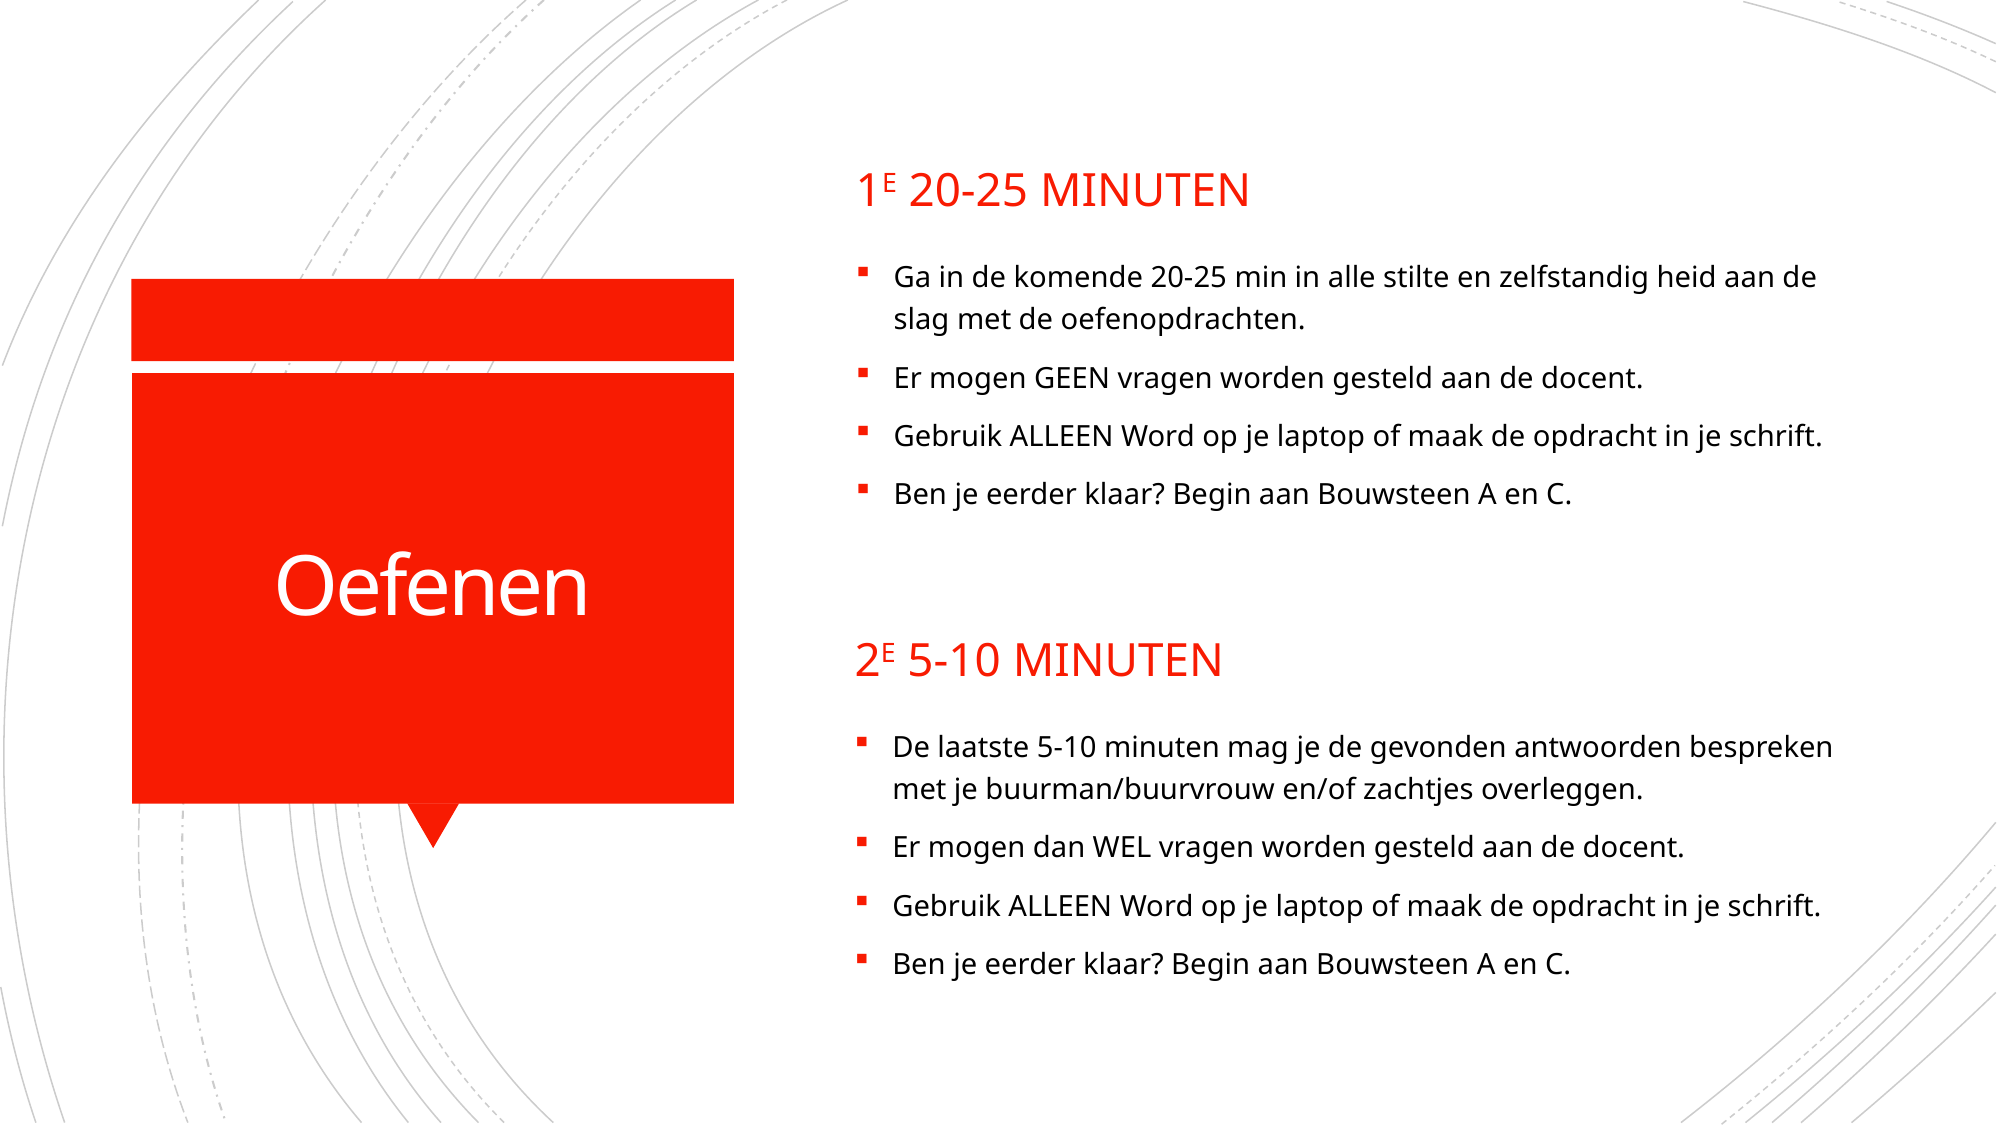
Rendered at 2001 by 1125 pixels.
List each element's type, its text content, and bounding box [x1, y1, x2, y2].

list Ga in de komende 20-25 min in alle stilte en zelfstandig heid aan de slag met de oefenopdrachten. Er mogen GEEN vragen worden gesteld aan de docent. Gebruik ALLEEN Word op je laptop of maak de opdracht in je schrift. Ben je eerder klaar? Begin aan Bouwsteen A en C. [840, 244, 1869, 523]
list De laatste 5-10 minuten mag je de gevonden antwoorden bespreken met je buurman/buurvrouw en/of zachtjes overleggen. Er mogen dan WEL vragen worden gesteld aan de docent. Gebruik ALLEEN Word op je laptop of maak de opdracht in je schrift. Ben je eerder klaar? Begin aan Bouwsteen A en C. [839, 713, 1868, 994]
title Oefenen [145, 387, 721, 792]
list 2e 5-10 minuten [839, 601, 1868, 713]
list 1e 20-25 minuten [840, 131, 1869, 244]
